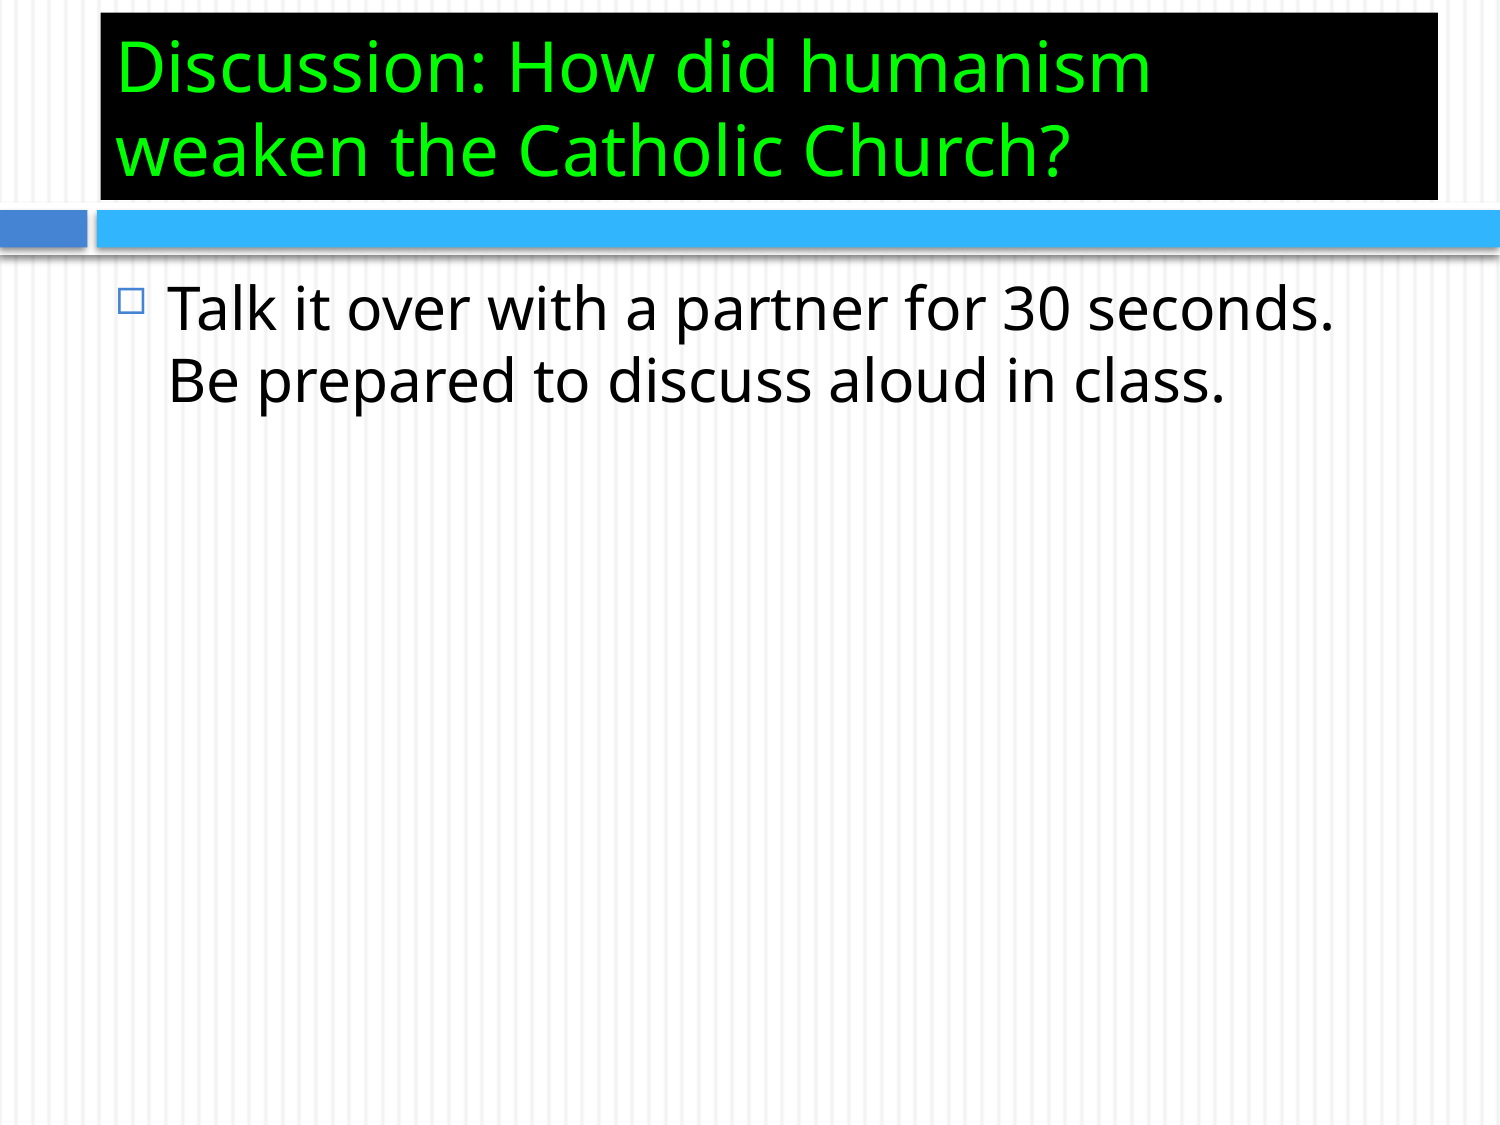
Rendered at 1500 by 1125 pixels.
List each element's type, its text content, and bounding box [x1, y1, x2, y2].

list Talk it over with a partner for 30 seconds. Be prepared to discuss aloud in class. [100, 262, 1438, 1000]
title Discussion: How did humanism weaken the Catholic Church? [100, 12, 1438, 200]
